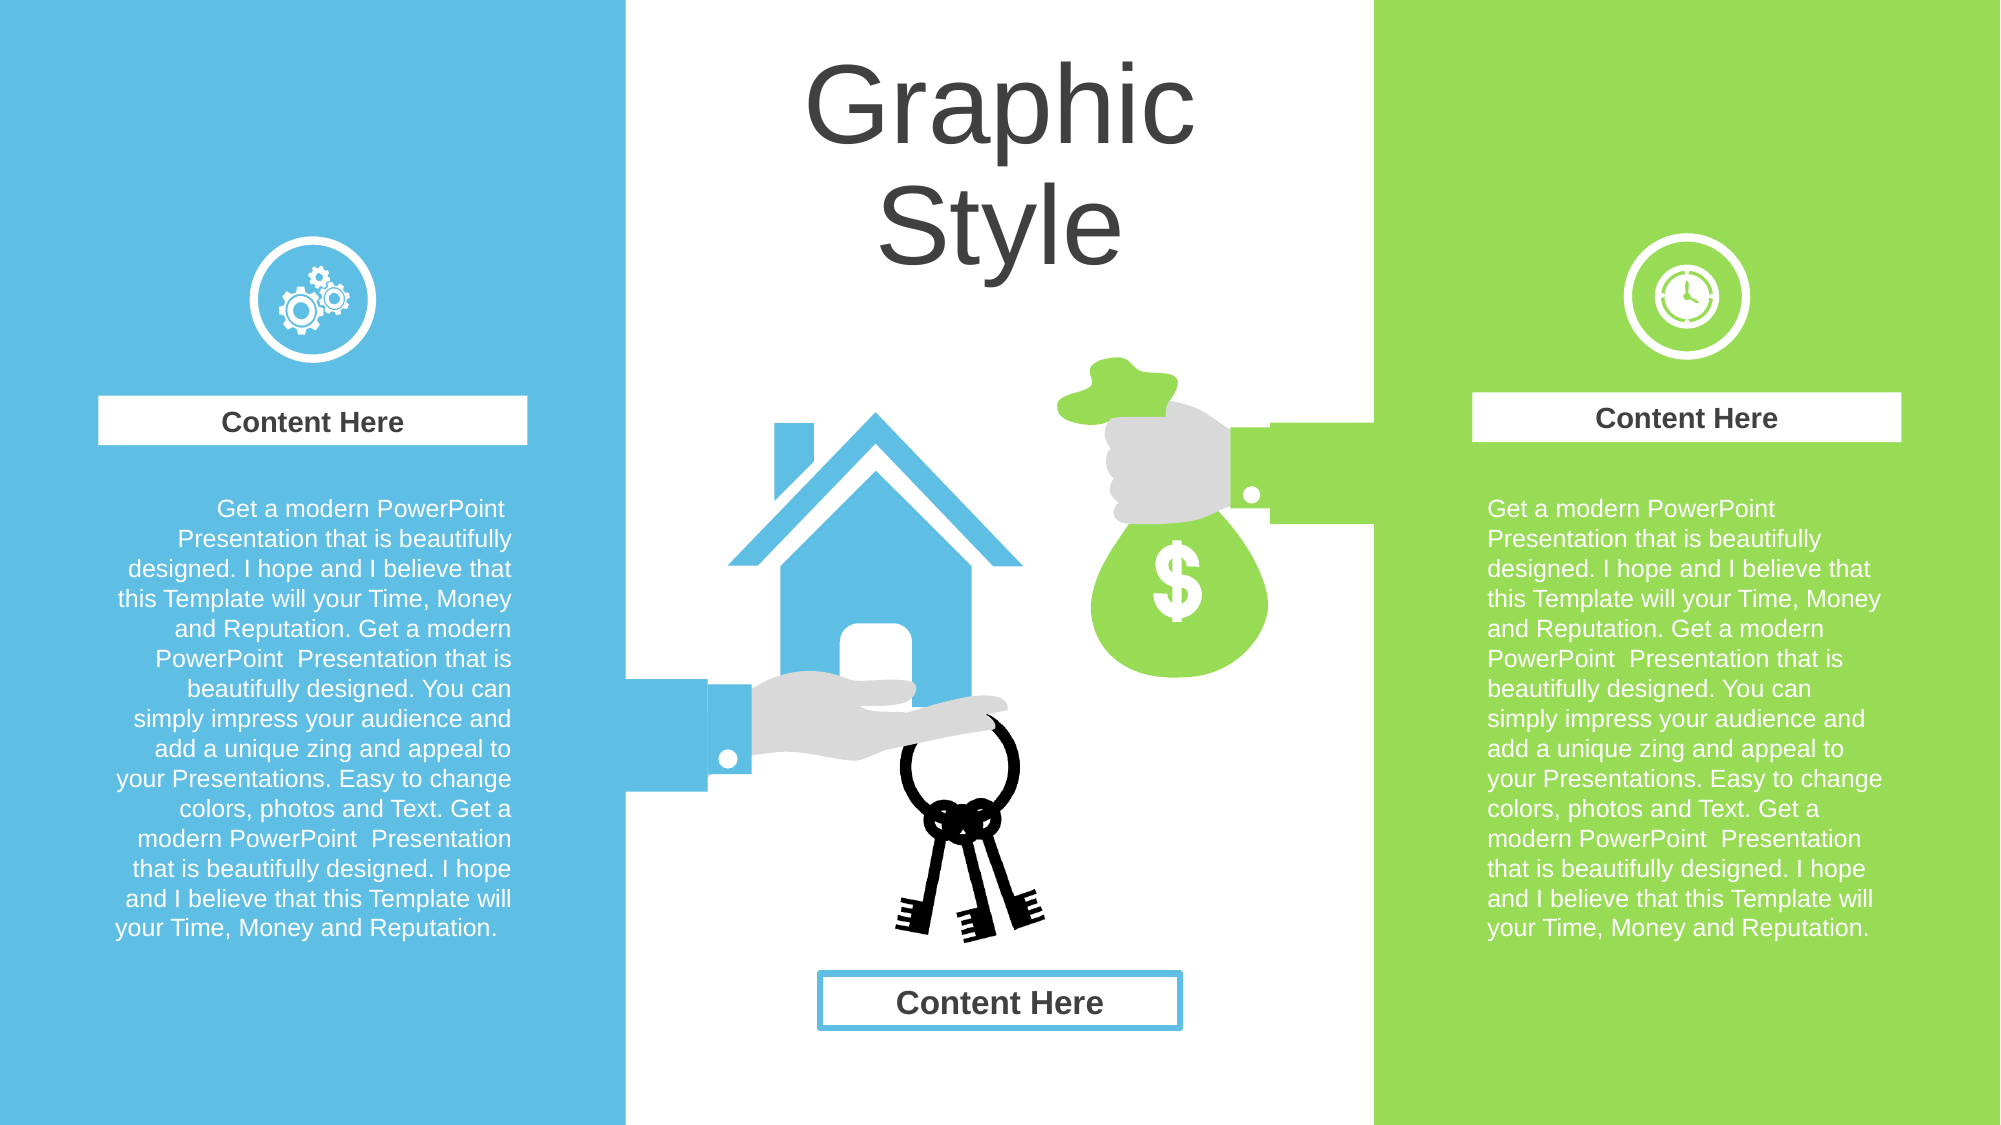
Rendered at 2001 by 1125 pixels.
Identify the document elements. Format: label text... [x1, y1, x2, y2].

text_box [277, 264, 352, 336]
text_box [1064, 355, 1443, 684]
text_box [0, 0, 627, 1125]
text_box Content Here [98, 395, 528, 446]
text_box [725, 409, 1026, 568]
text_box Get a modern PowerPoint Presentation that is beautifully designed. I hope and I believe that this Template will your Time, Money and Reputation. Get a modern PowerPoint Presentation that is beautifully designed. You can simply impress your audience and add a unique zing and appeal to your Presentations. Easy to change colors, photos and Text. Get a modern PowerPoint Presentation that is beautifully designed. I hope and I believe that this Template will your Time, Money and Reputation. [1472, 485, 1902, 950]
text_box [527, 670, 1008, 792]
text_box [252, 239, 373, 360]
picture [895, 707, 1045, 943]
text_box [779, 469, 973, 670]
text_box Content Here [819, 973, 1181, 1028]
text_box [1653, 263, 1721, 330]
text_box [1373, 0, 2000, 1125]
text_box Content Here [1472, 392, 1902, 443]
text_box Graphic Style [734, 44, 1266, 291]
text_box Get a modern PowerPoint Presentation that is beautifully designed. I hope and I believe that this Template will your Time, Money and Reputation. Get a modern PowerPoint Presentation that is beautifully designed. You can simply impress your audience and add a unique zing and appeal to your Presentations. Easy to change colors, photos and Text. Get a modern PowerPoint Presentation that is beautifully designed. I hope and I believe that this Template will your Time, Money and Reputation. [98, 485, 528, 1010]
text_box [1626, 236, 1748, 357]
